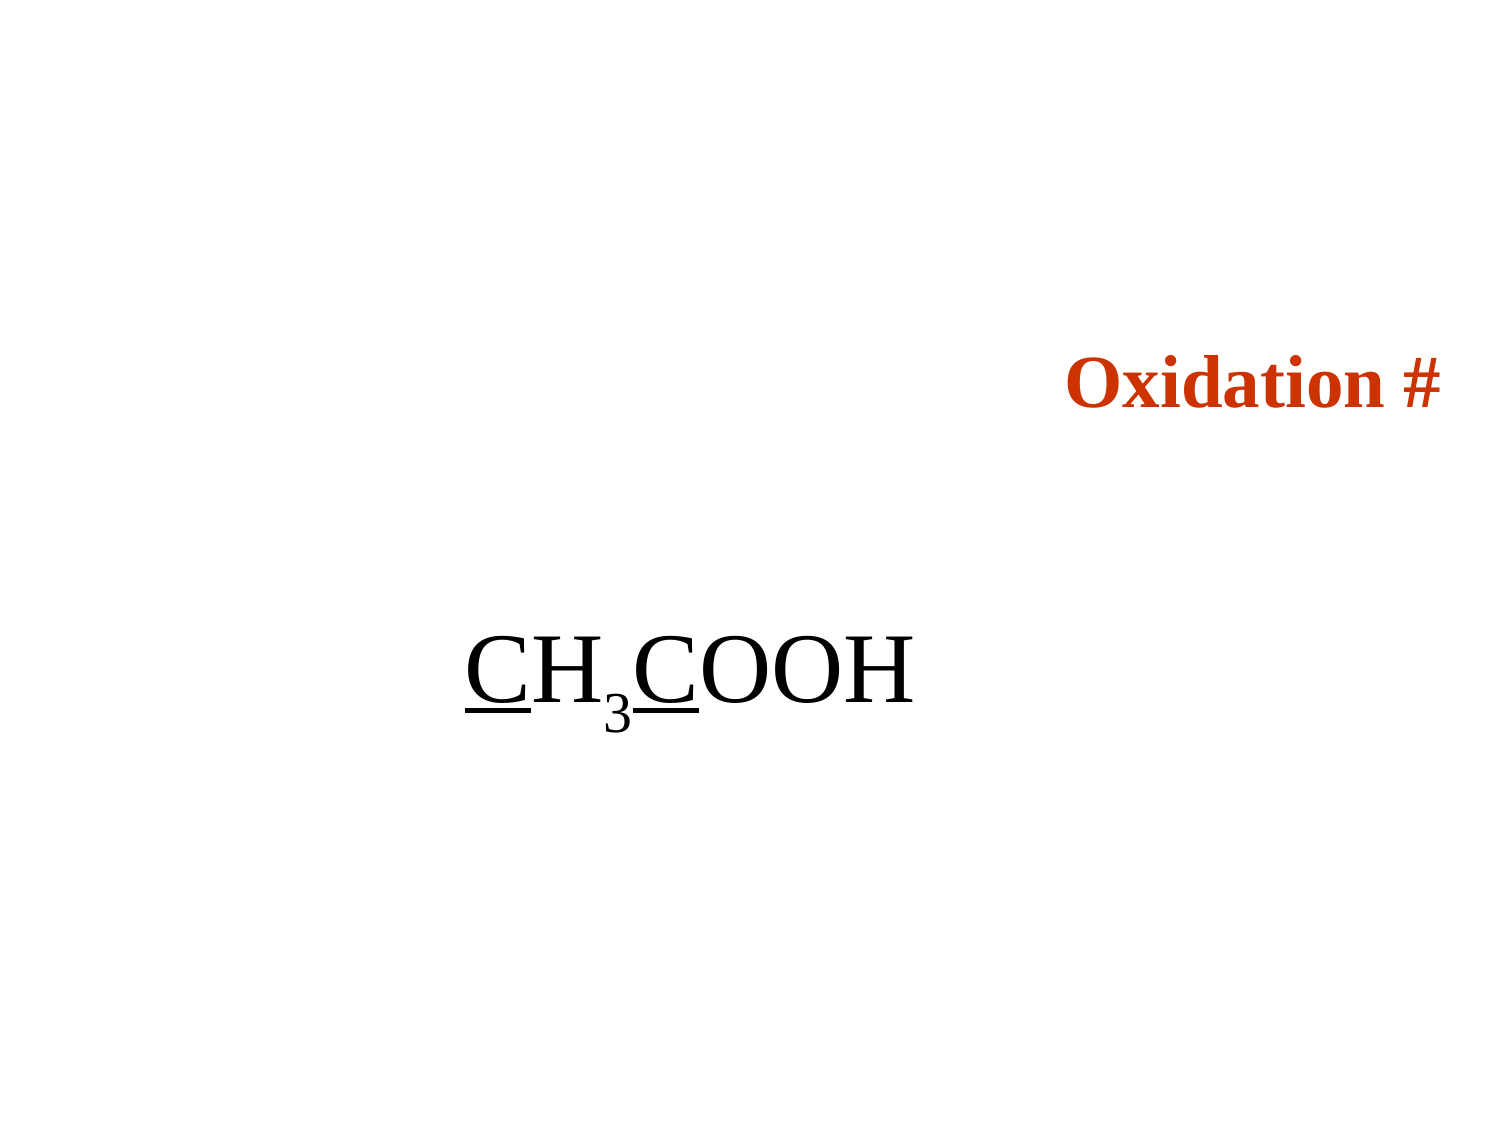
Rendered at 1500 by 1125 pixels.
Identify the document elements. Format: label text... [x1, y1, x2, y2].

text_box Oxidation # CH3COOH [0, 324, 1500, 842]
